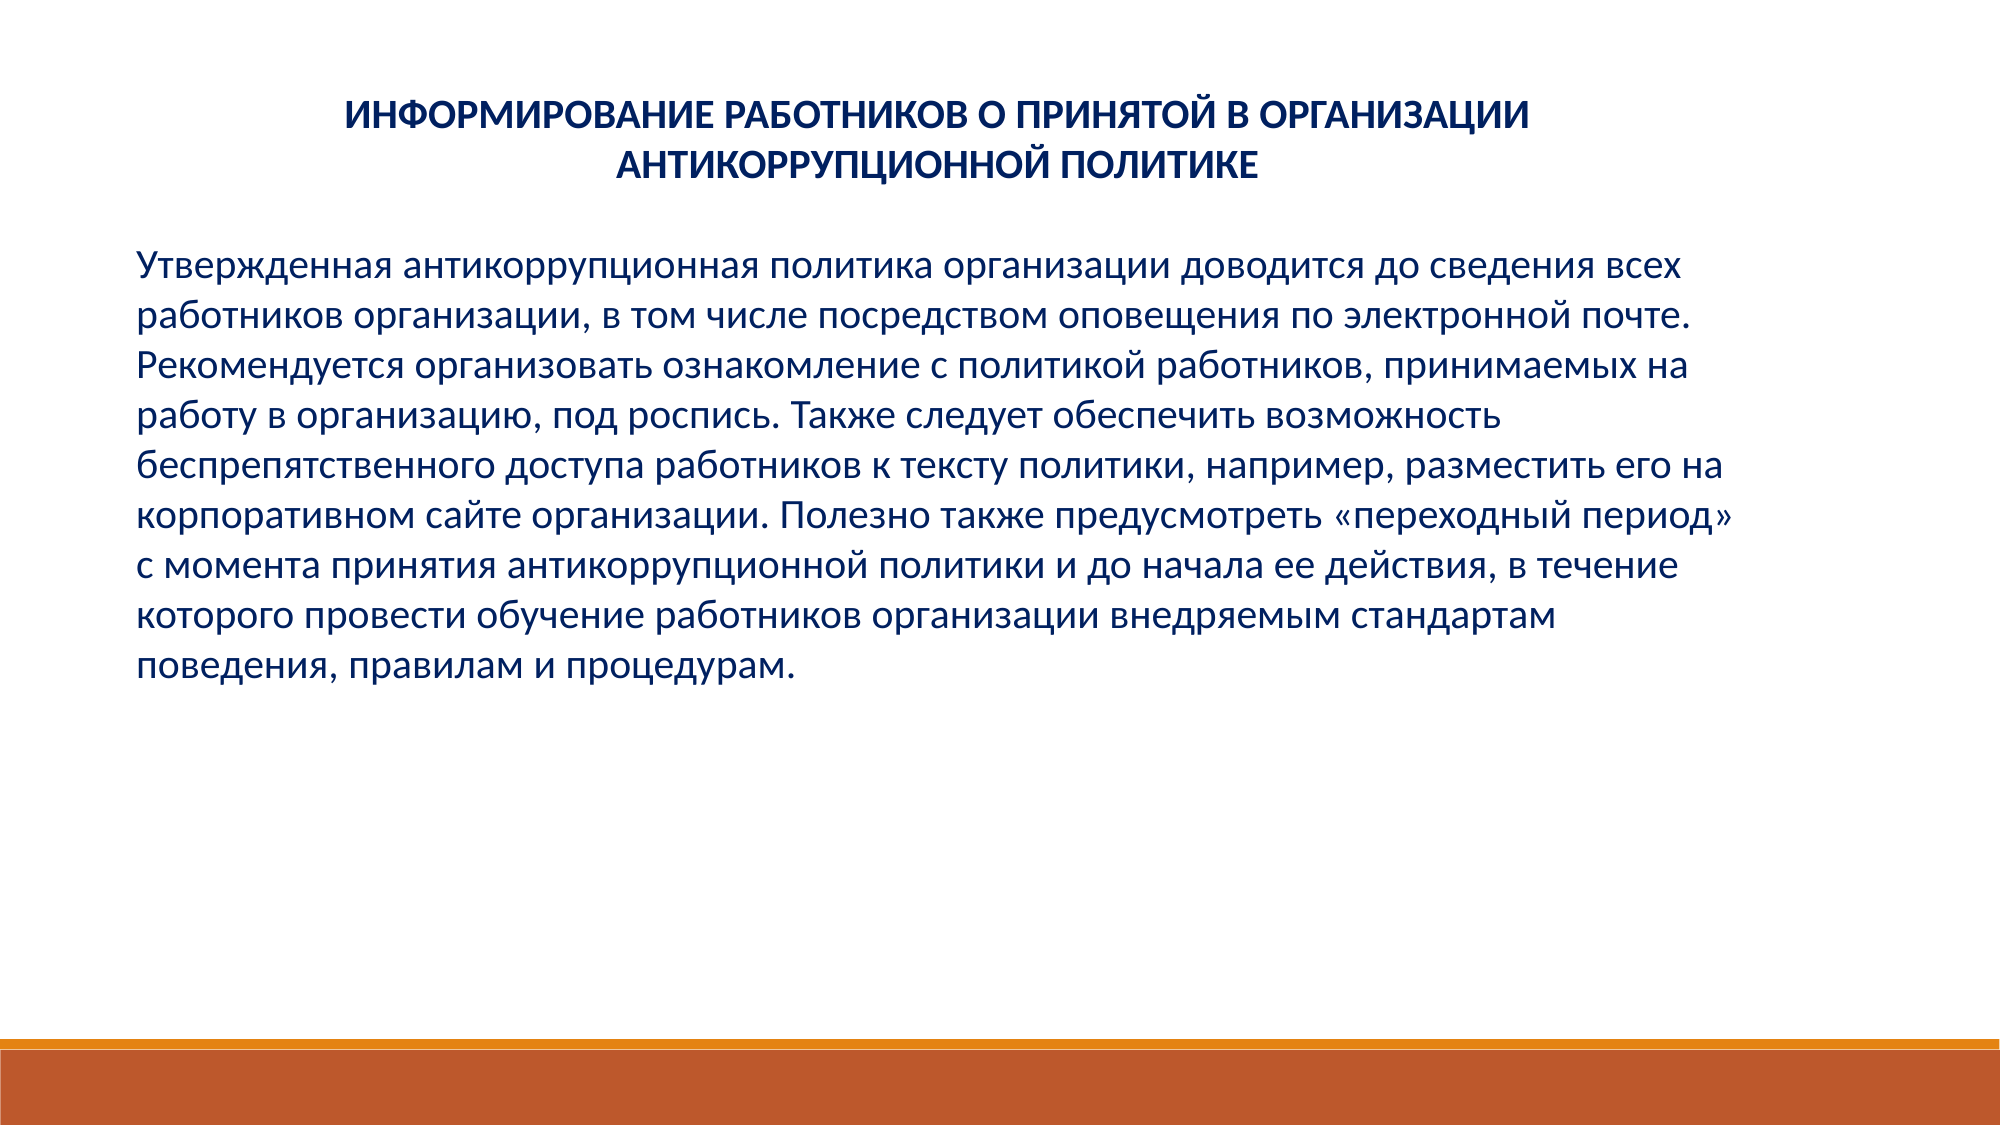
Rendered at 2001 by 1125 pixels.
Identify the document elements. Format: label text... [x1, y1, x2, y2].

text_box ИНФОРМИРОВАНИЕ РАБОТНИКОВ О ПРИНЯТОЙ В ОРГАНИЗАЦИИ АНТИКОРРУПЦИОННОЙ ПОЛИТИКЕ Утвержденная антикоррупционная политика организации доводится до сведения всех работников организации, в том числе посредством оповещения по электронной почте. Рекомендуется организовать ознакомление с политикой работников, принимаемых на работу в организацию, под роспись. Также следует обеспечить возможность беспрепятственного доступа работников к тексту политики, например, разместить его на корпоративном сайте организации. Полезно также предусмотреть «переходный период» с момента принятия антикоррупционной политики и до начала ее действия, в течение которого провести обучение работников организации внедряемым стандартам поведения, правилам и процедурам. [121, 79, 1754, 695]
